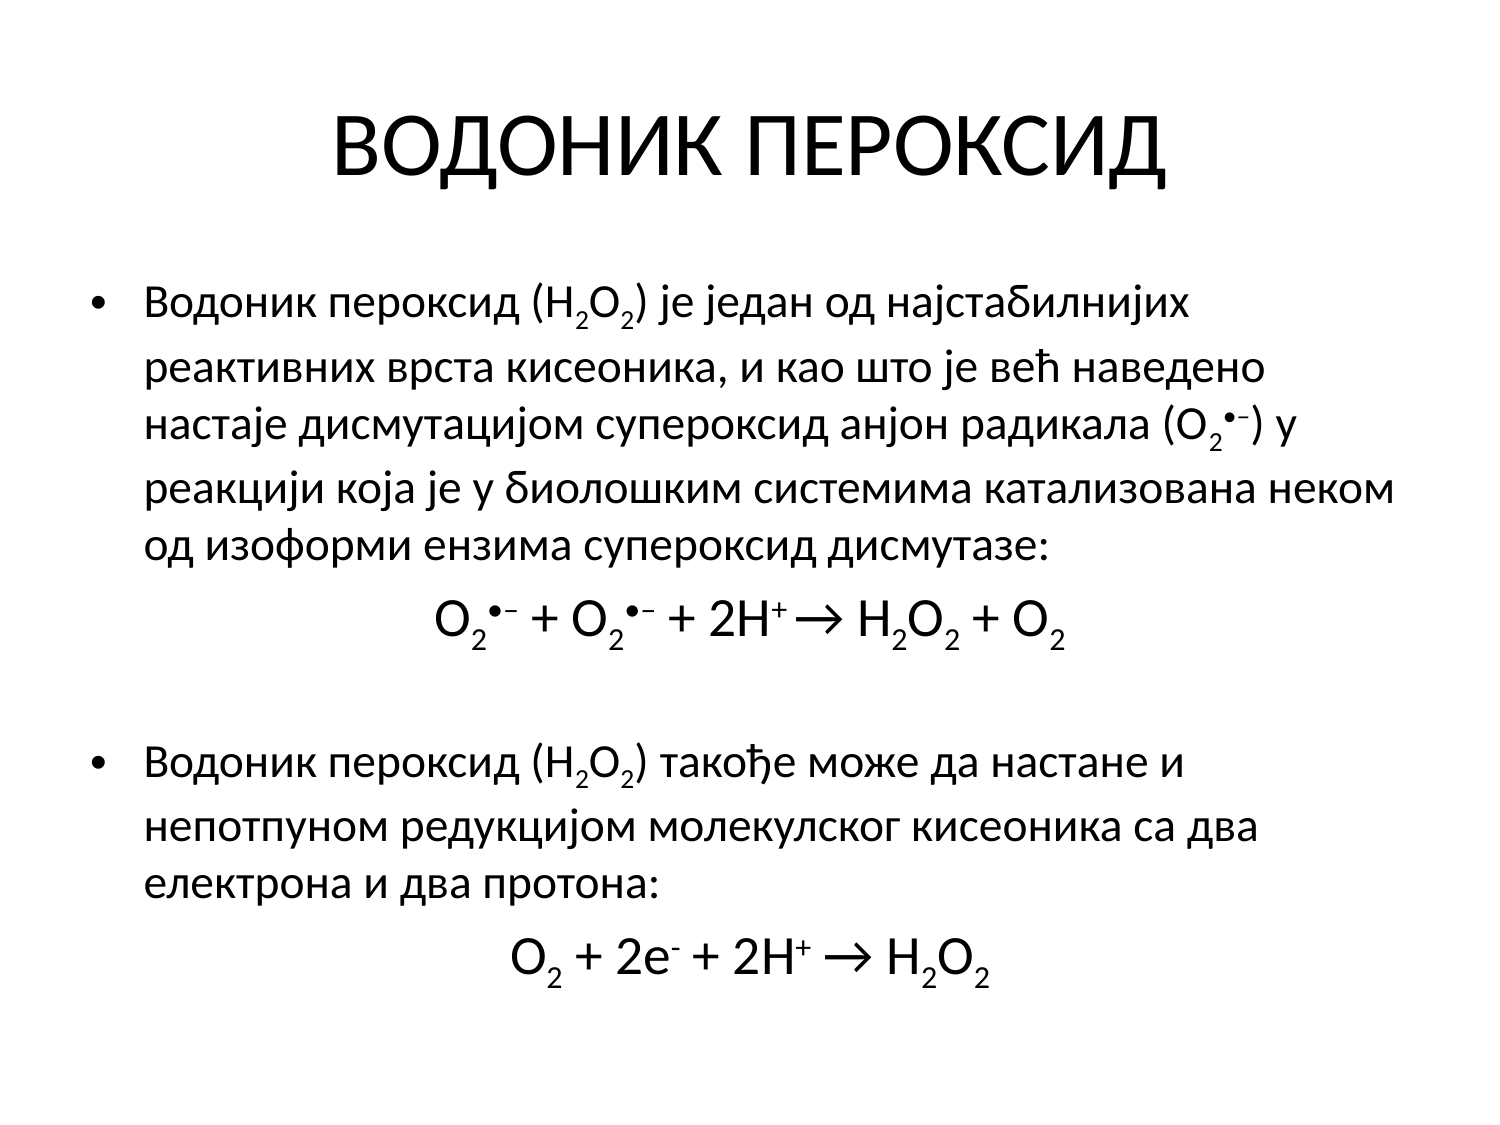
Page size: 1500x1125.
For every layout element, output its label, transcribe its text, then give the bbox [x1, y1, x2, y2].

title ВОДОНИК ПЕРОКСИД [75, 45, 1425, 233]
list Водоник пероксид (Н2О2) је један од најстабилнијих реактивних врста кисеоника, и као што је већ наведено настаје дисмутацијом супероксид анјон радикала (O2•–) у реакцији која је у биолошким системима катализована неком од изоформи ензима супероксид дисмутазе: O2•– + O2•– + 2H+ → H2O2 + O2 Водоник пероксид (Н2О2) такође може да настане и непотпуном редукцијом молекулског кисеоника са два електрона и два протона: O2 + 2e- + 2H+ → H2О2 [75, 262, 1425, 1005]
